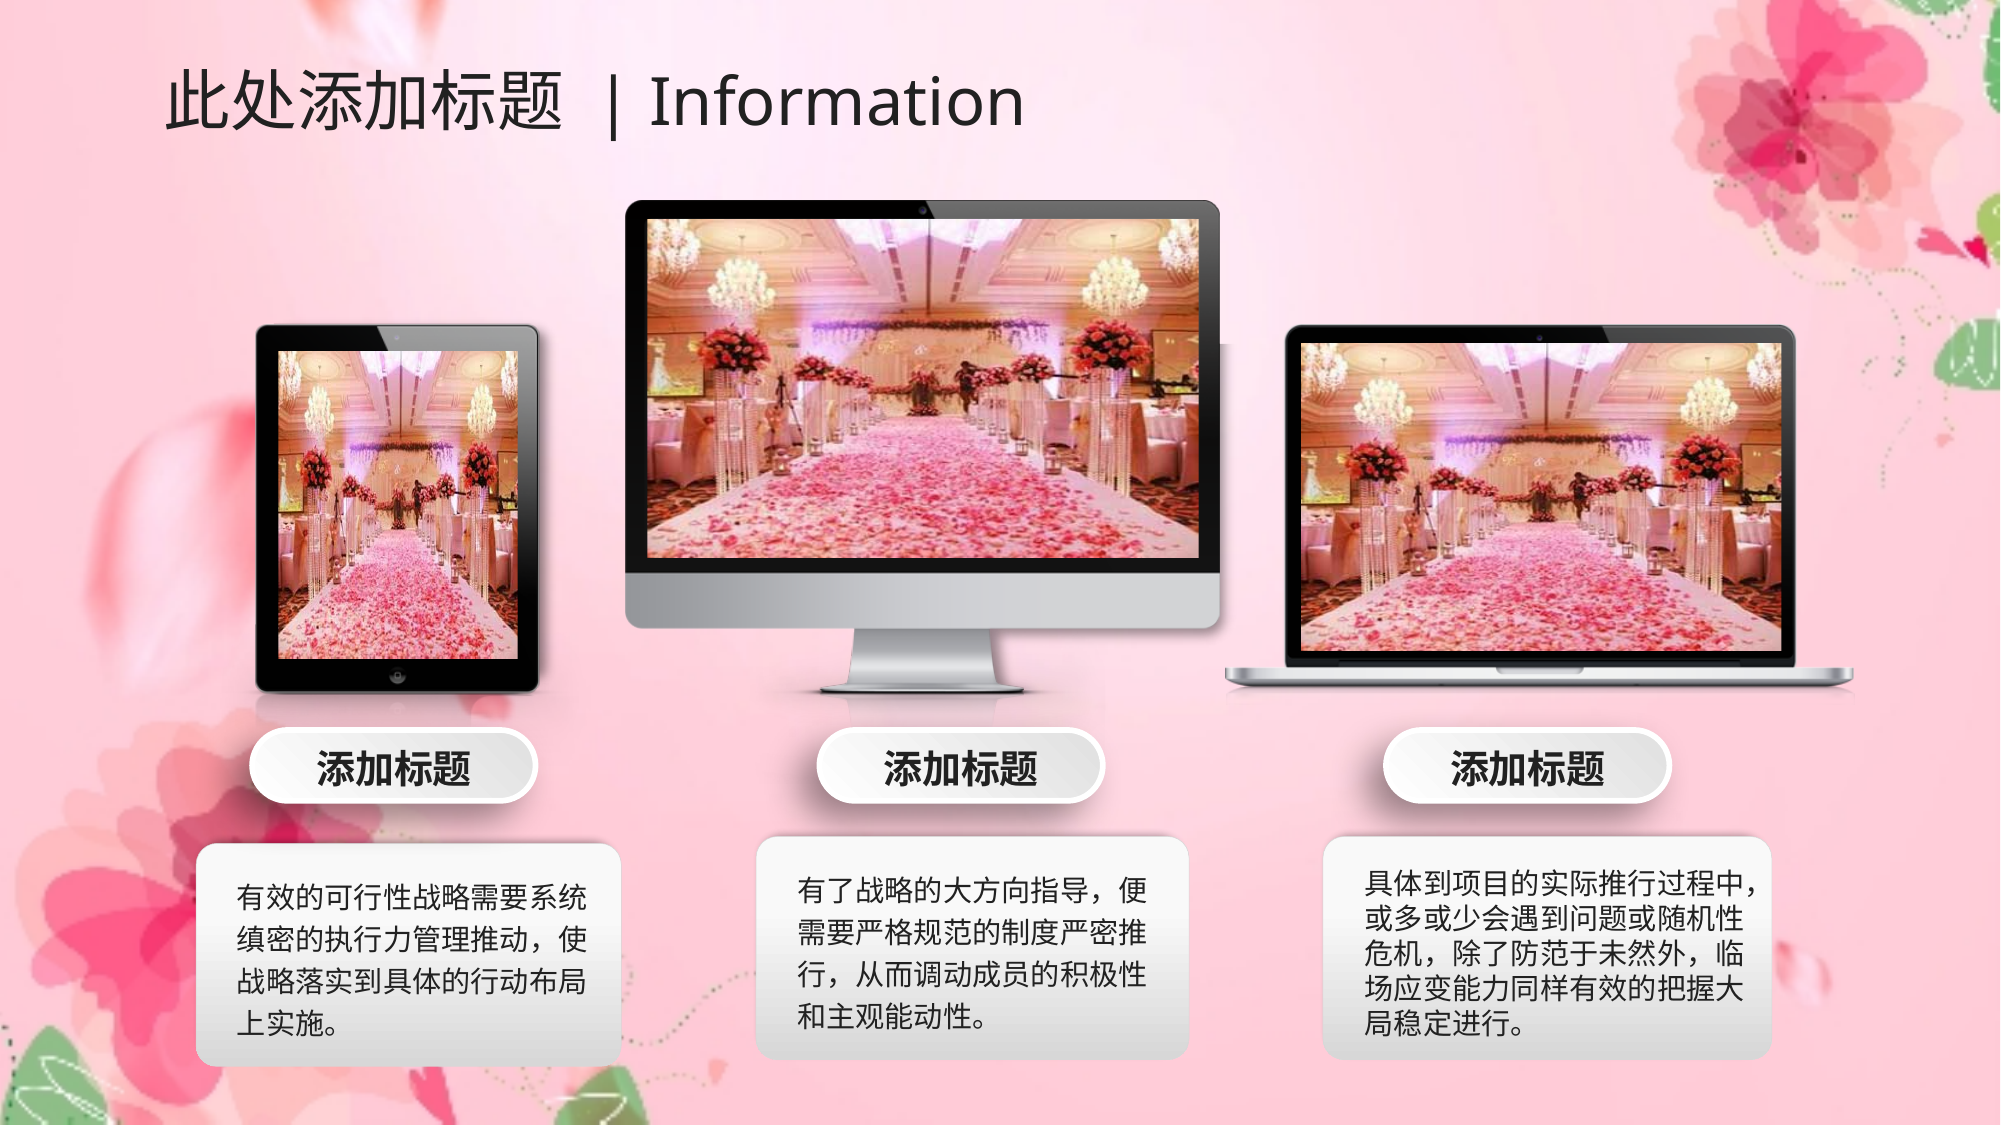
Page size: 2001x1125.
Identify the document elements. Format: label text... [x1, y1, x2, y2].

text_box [220, 317, 591, 770]
title 此处添加标题 | Information [152, 27, 1790, 169]
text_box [625, 199, 1237, 784]
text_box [1385, 728, 1670, 808]
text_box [819, 728, 1104, 808]
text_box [1322, 836, 1772, 1060]
picture [0, 0, 2001, 1125]
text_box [195, 843, 622, 1067]
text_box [251, 728, 536, 808]
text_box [1224, 324, 1855, 705]
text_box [755, 836, 1190, 1060]
